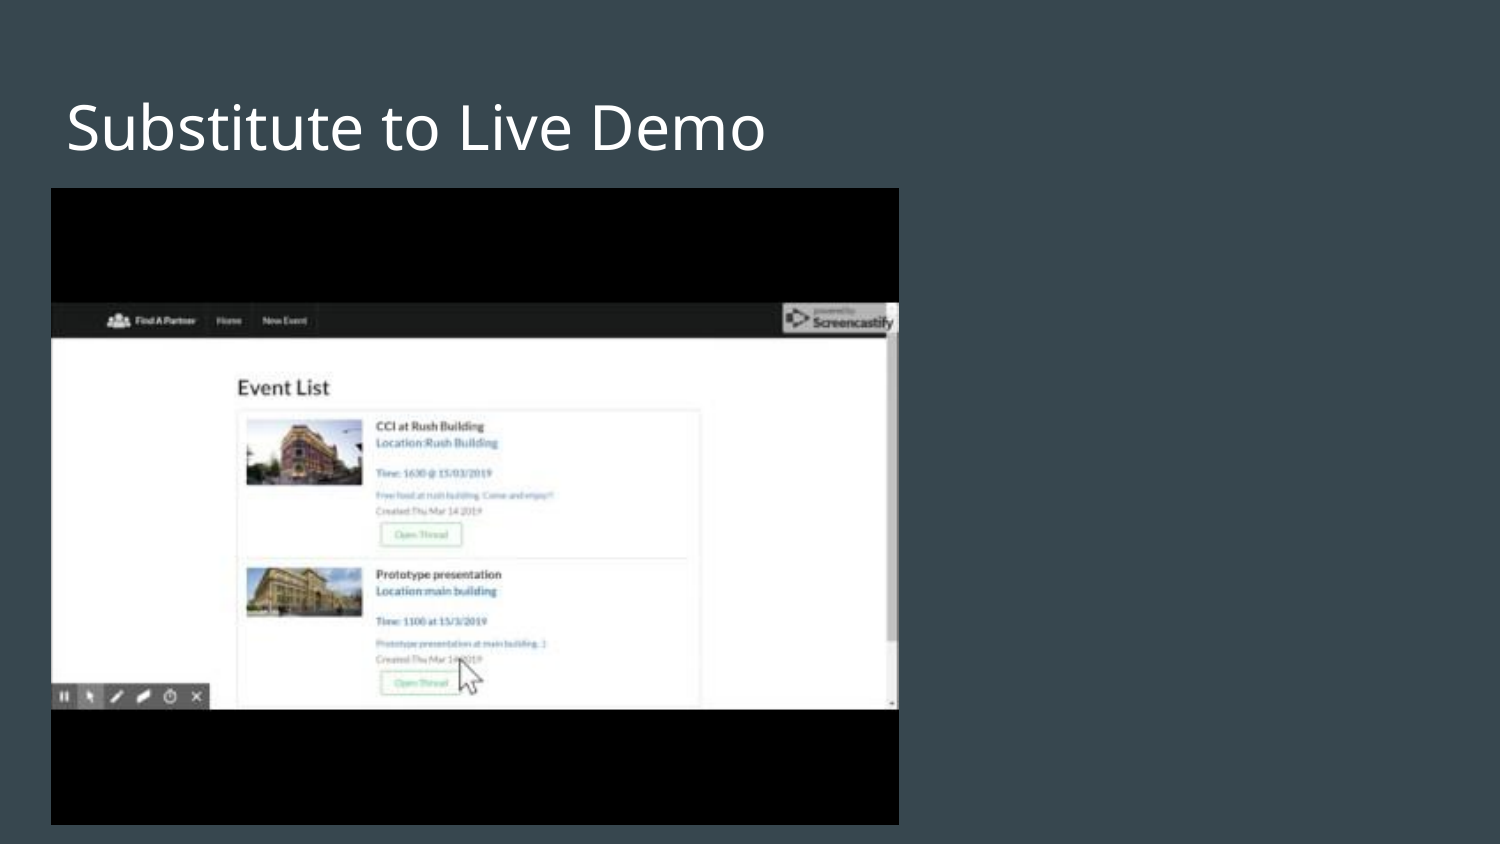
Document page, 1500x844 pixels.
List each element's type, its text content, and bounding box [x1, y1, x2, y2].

picture [50, 188, 899, 825]
title Substitute to Live Demo [51, 72, 1449, 167]
